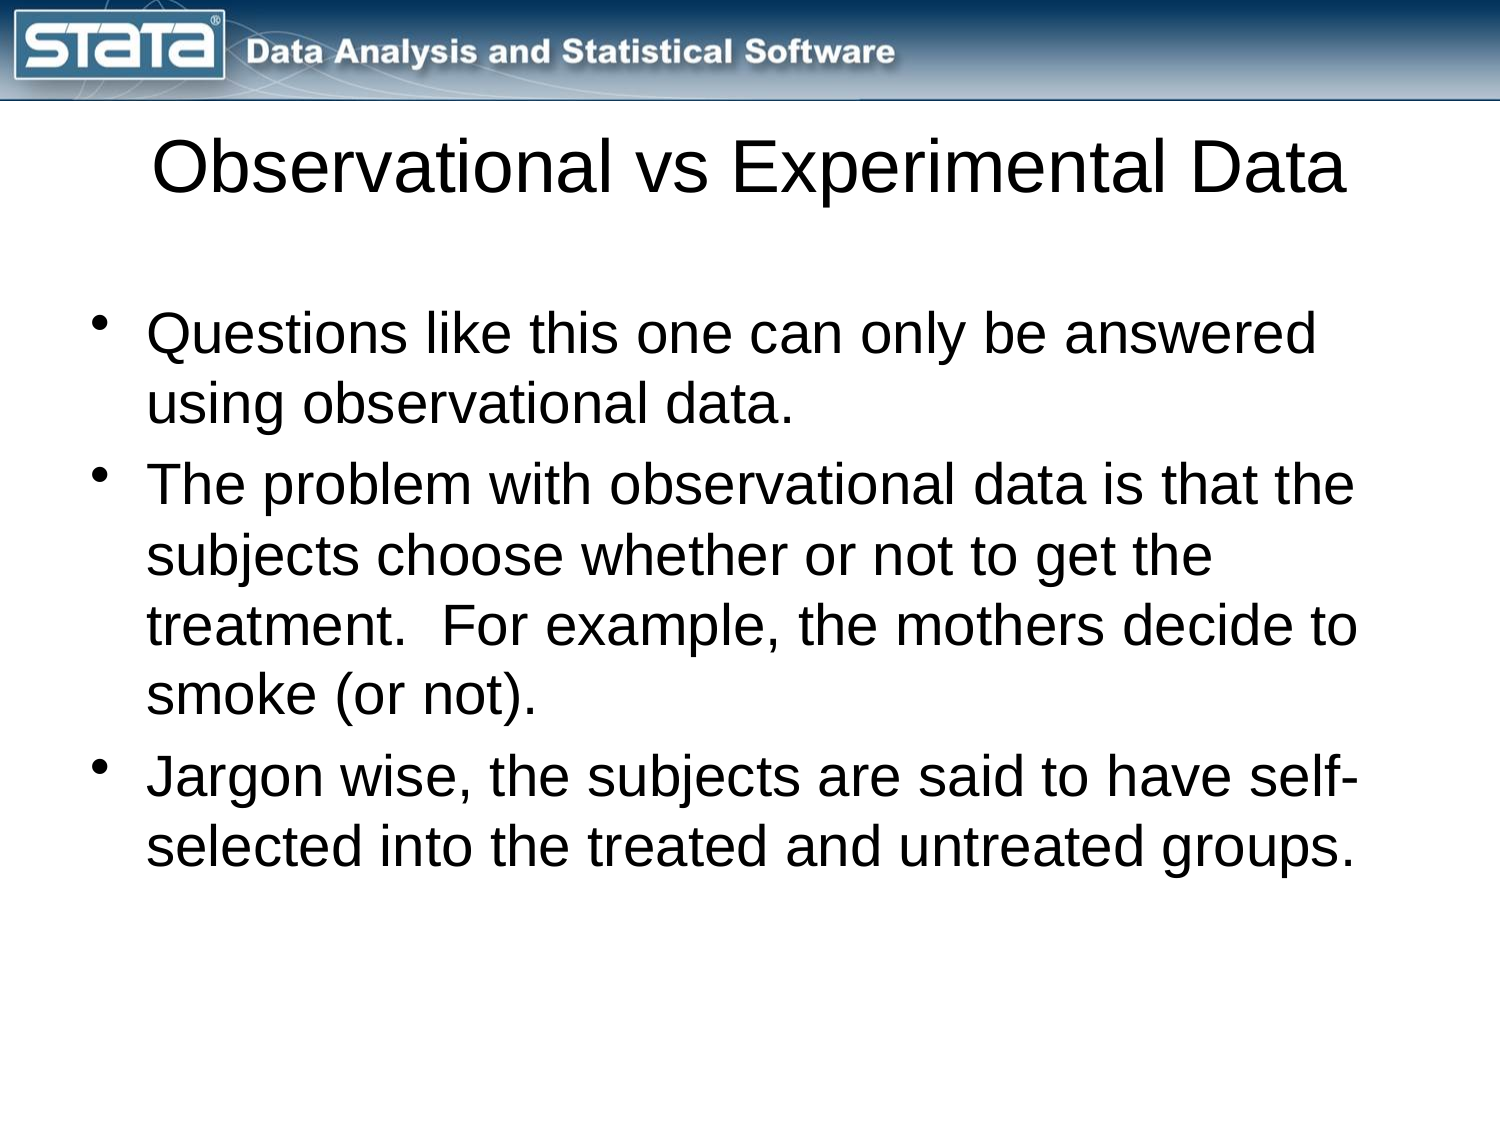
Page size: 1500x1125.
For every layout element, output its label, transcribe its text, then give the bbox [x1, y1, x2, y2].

picture [0, 0, 1500, 102]
list Questions like this one can only be answered using observational data. The problem with observational data is that the subjects choose whether or not to get the treatment. For example, the mothers decide to smoke (or not). Jargon wise, the subjects are said to have self-selected into the treated and untreated groups. [75, 287, 1400, 1025]
title Observational vs Experimental Data [0, 108, 1500, 225]
